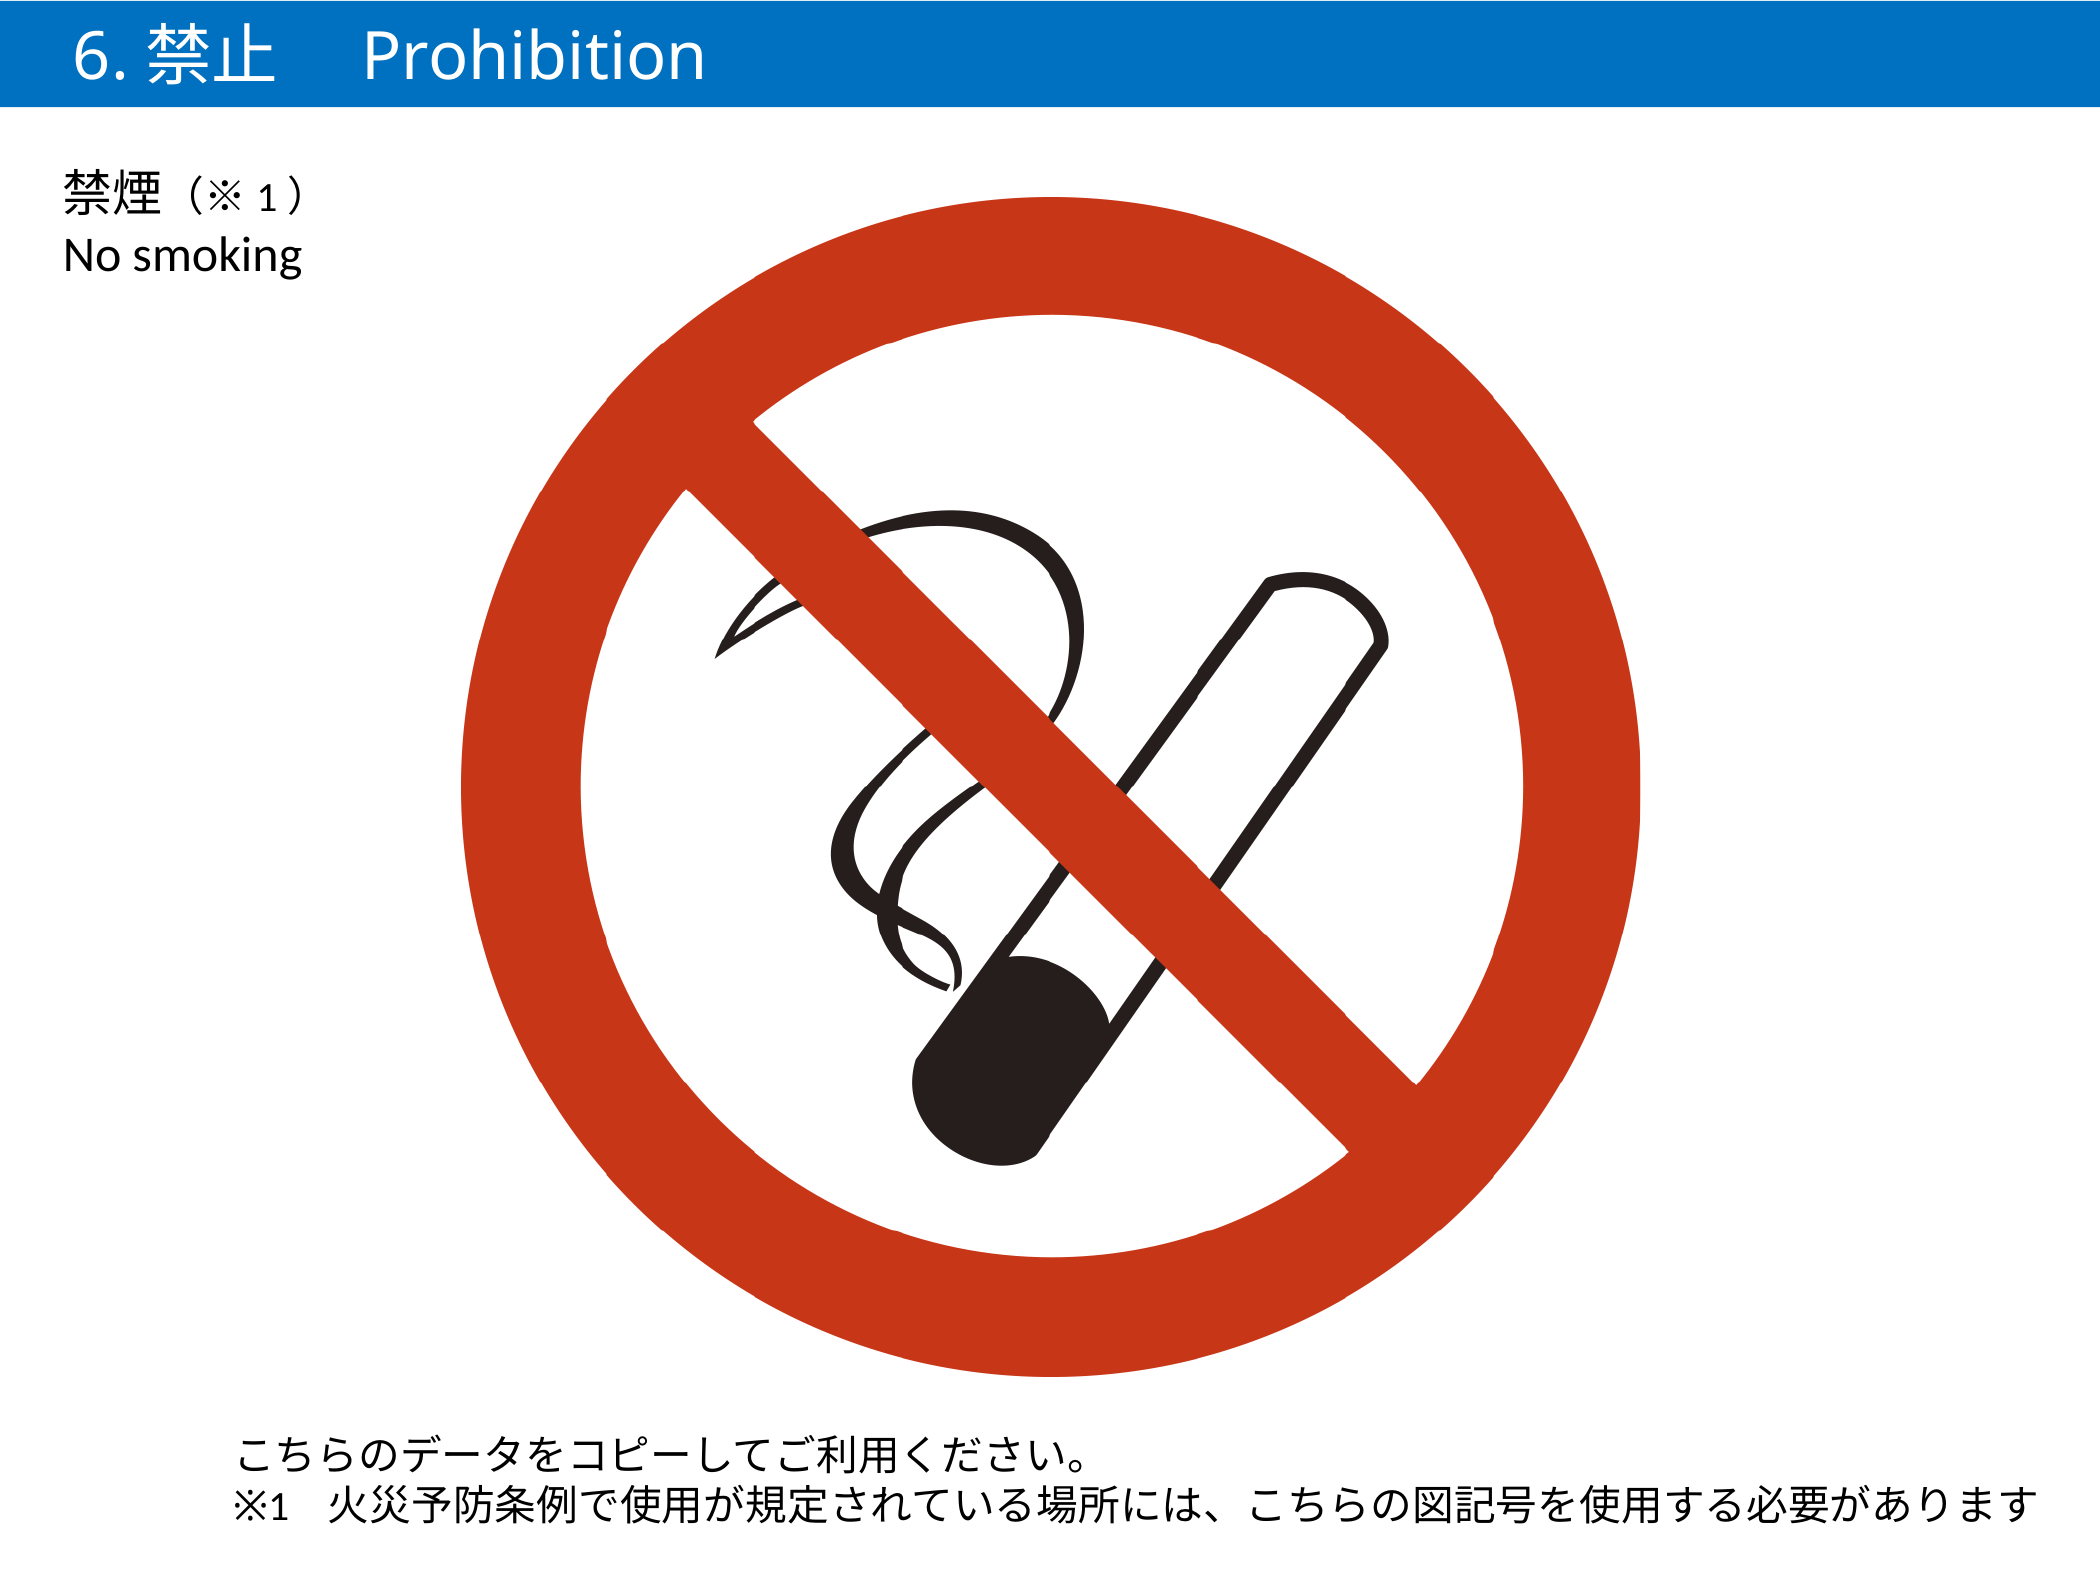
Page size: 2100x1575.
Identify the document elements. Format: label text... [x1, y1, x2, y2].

text_box こちらのデータをコピーしてご利用ください。 ※1 火災予防条例で使用が規定されている場所には、こちらの図記号を使用する必要があります [218, 1421, 2100, 1537]
text_box 6.禁止 Prohibition [58, 5, 724, 101]
text_box [0, 0, 2100, 108]
picture [459, 196, 1641, 1378]
text_box 禁煙（※1） No smoking [48, 153, 345, 289]
